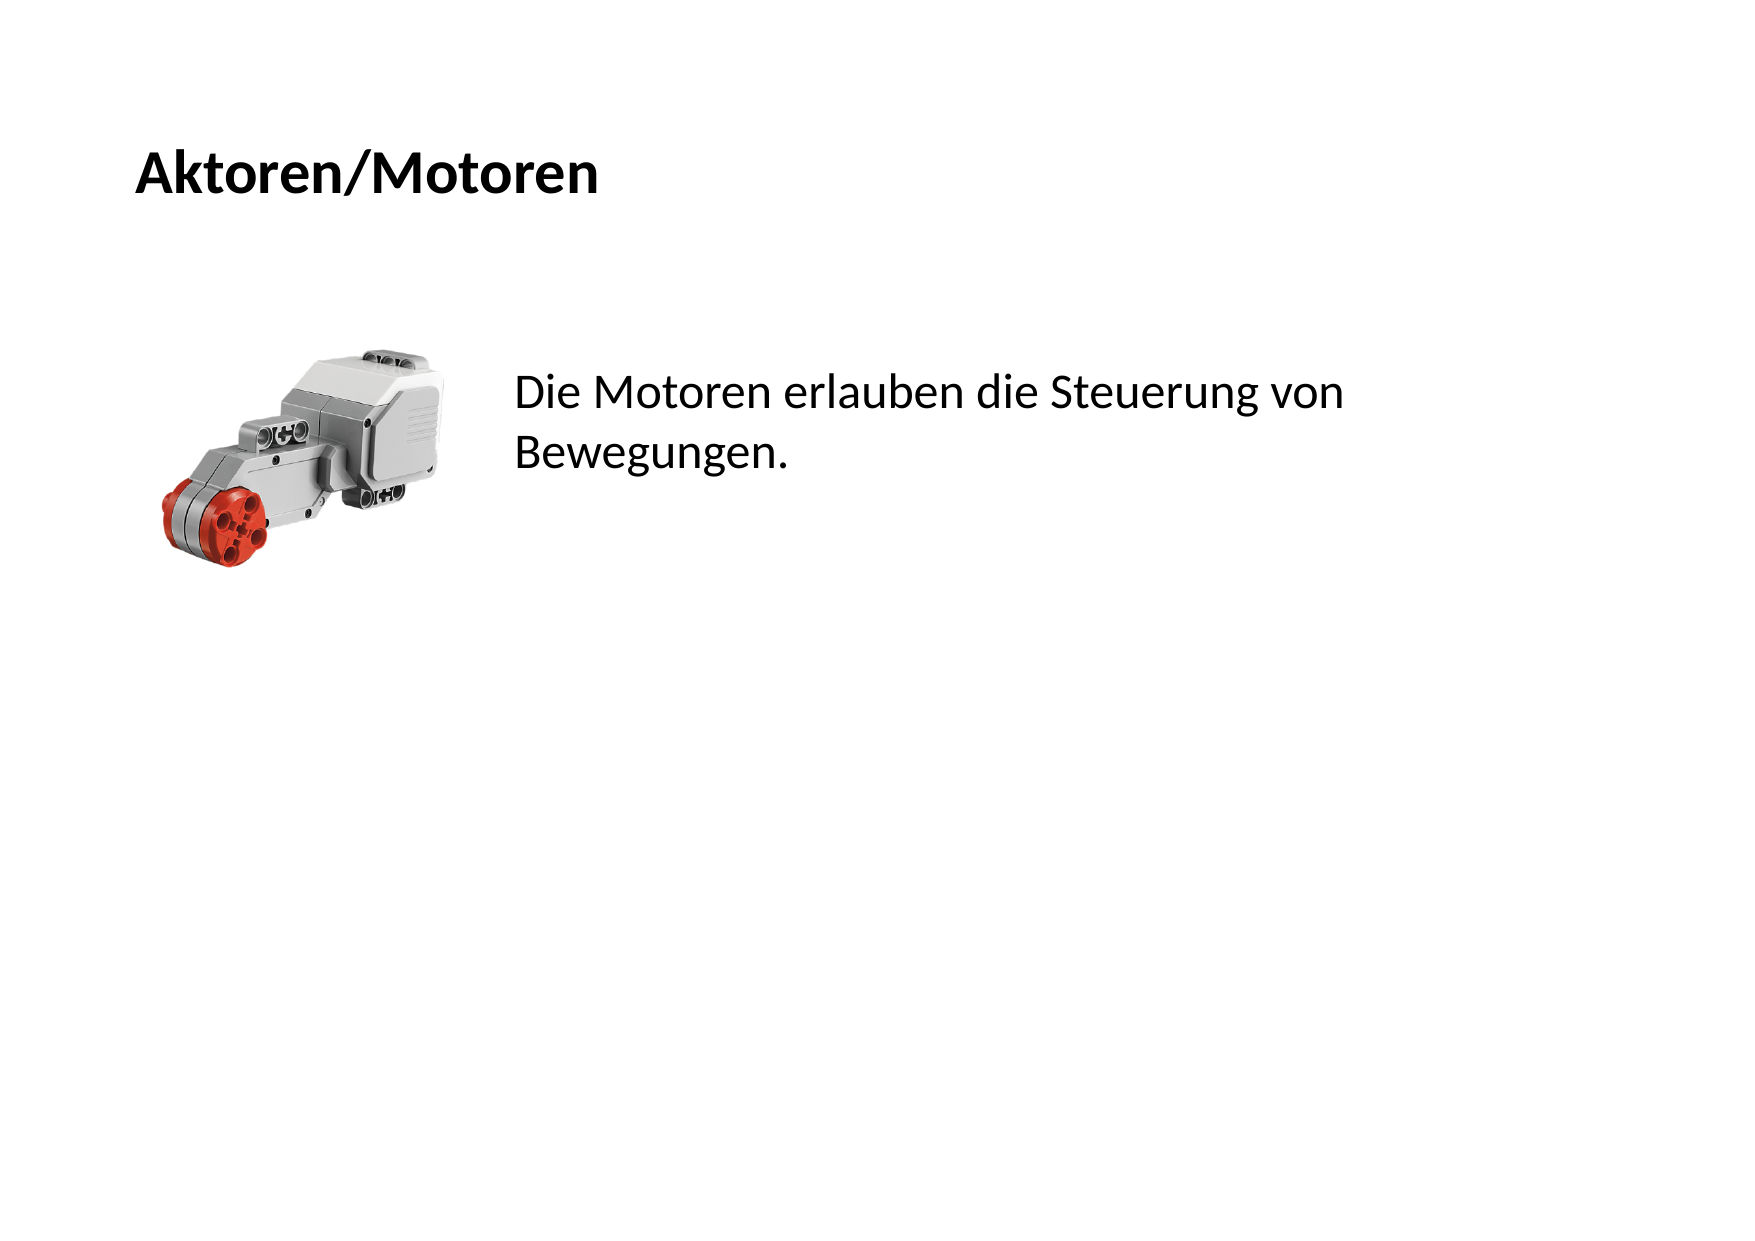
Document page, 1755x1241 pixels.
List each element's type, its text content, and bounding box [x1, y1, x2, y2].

text_box Die Motoren erlauben die Steuerung von Bewegungen. [499, 350, 1601, 486]
title Aktoren/Motoren [121, 124, 1503, 251]
picture [153, 348, 450, 570]
